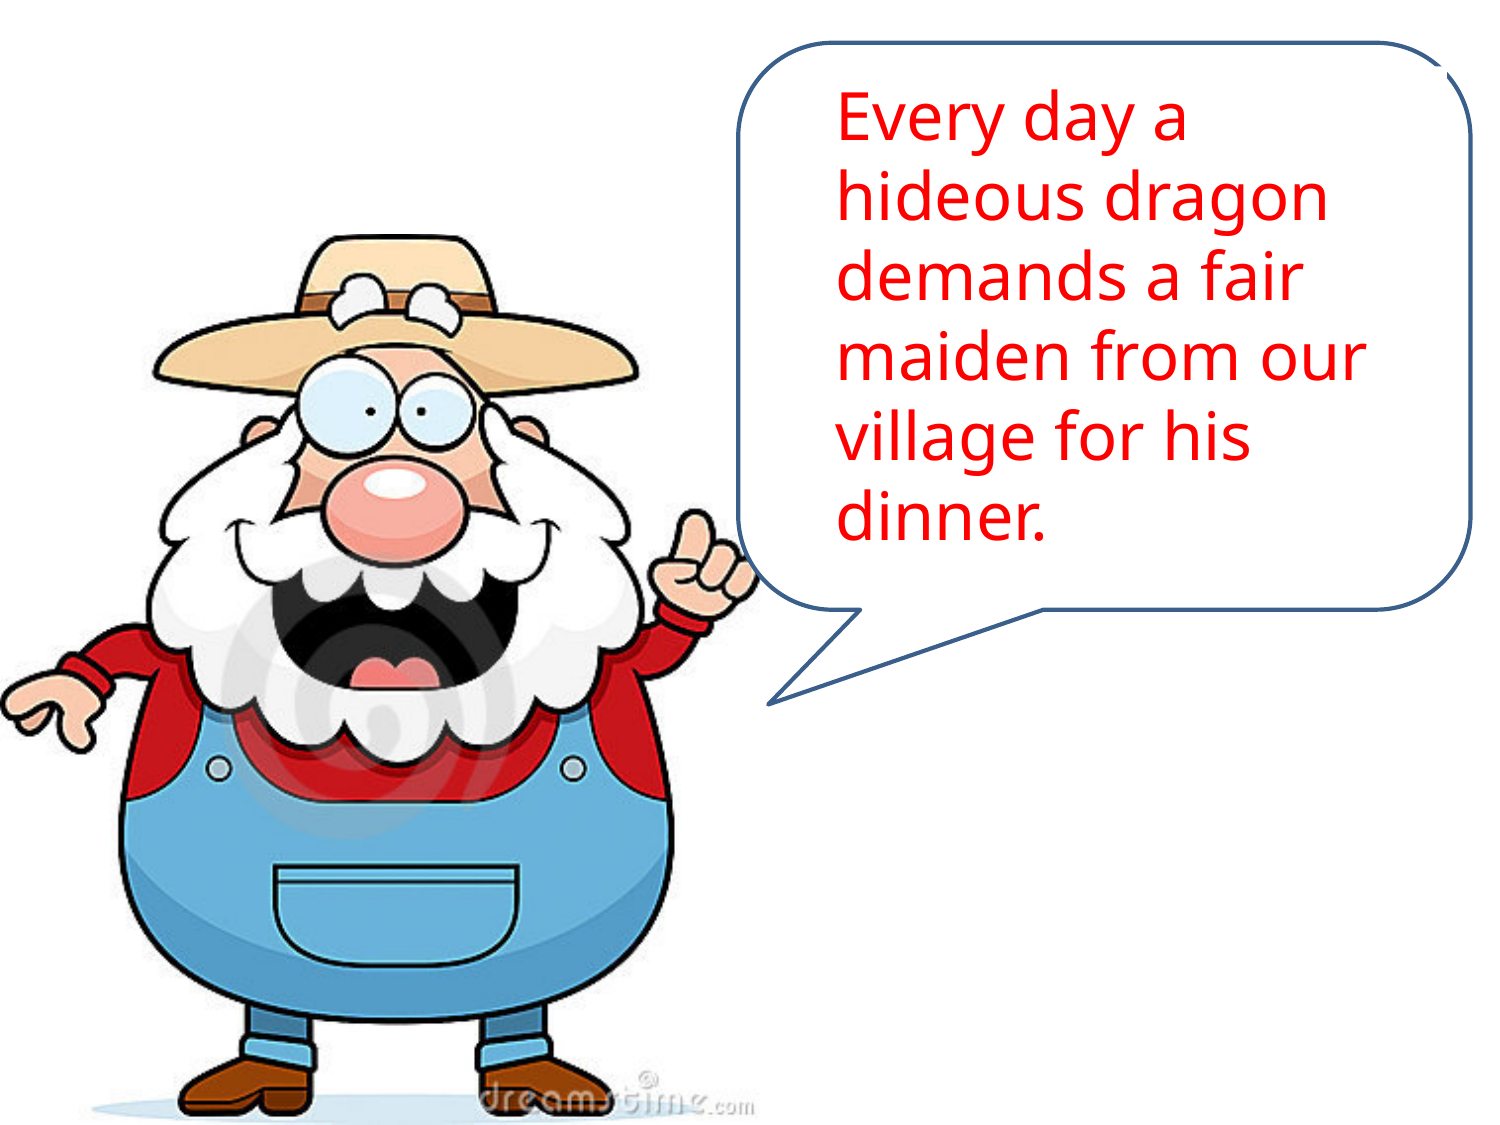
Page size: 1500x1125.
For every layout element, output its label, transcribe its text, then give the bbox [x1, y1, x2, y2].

text_box [736, 40, 1473, 707]
picture [0, 234, 762, 1125]
text_box Every day a hideous dragon demands a fair maiden from our village for his dinner. [820, 66, 1447, 561]
